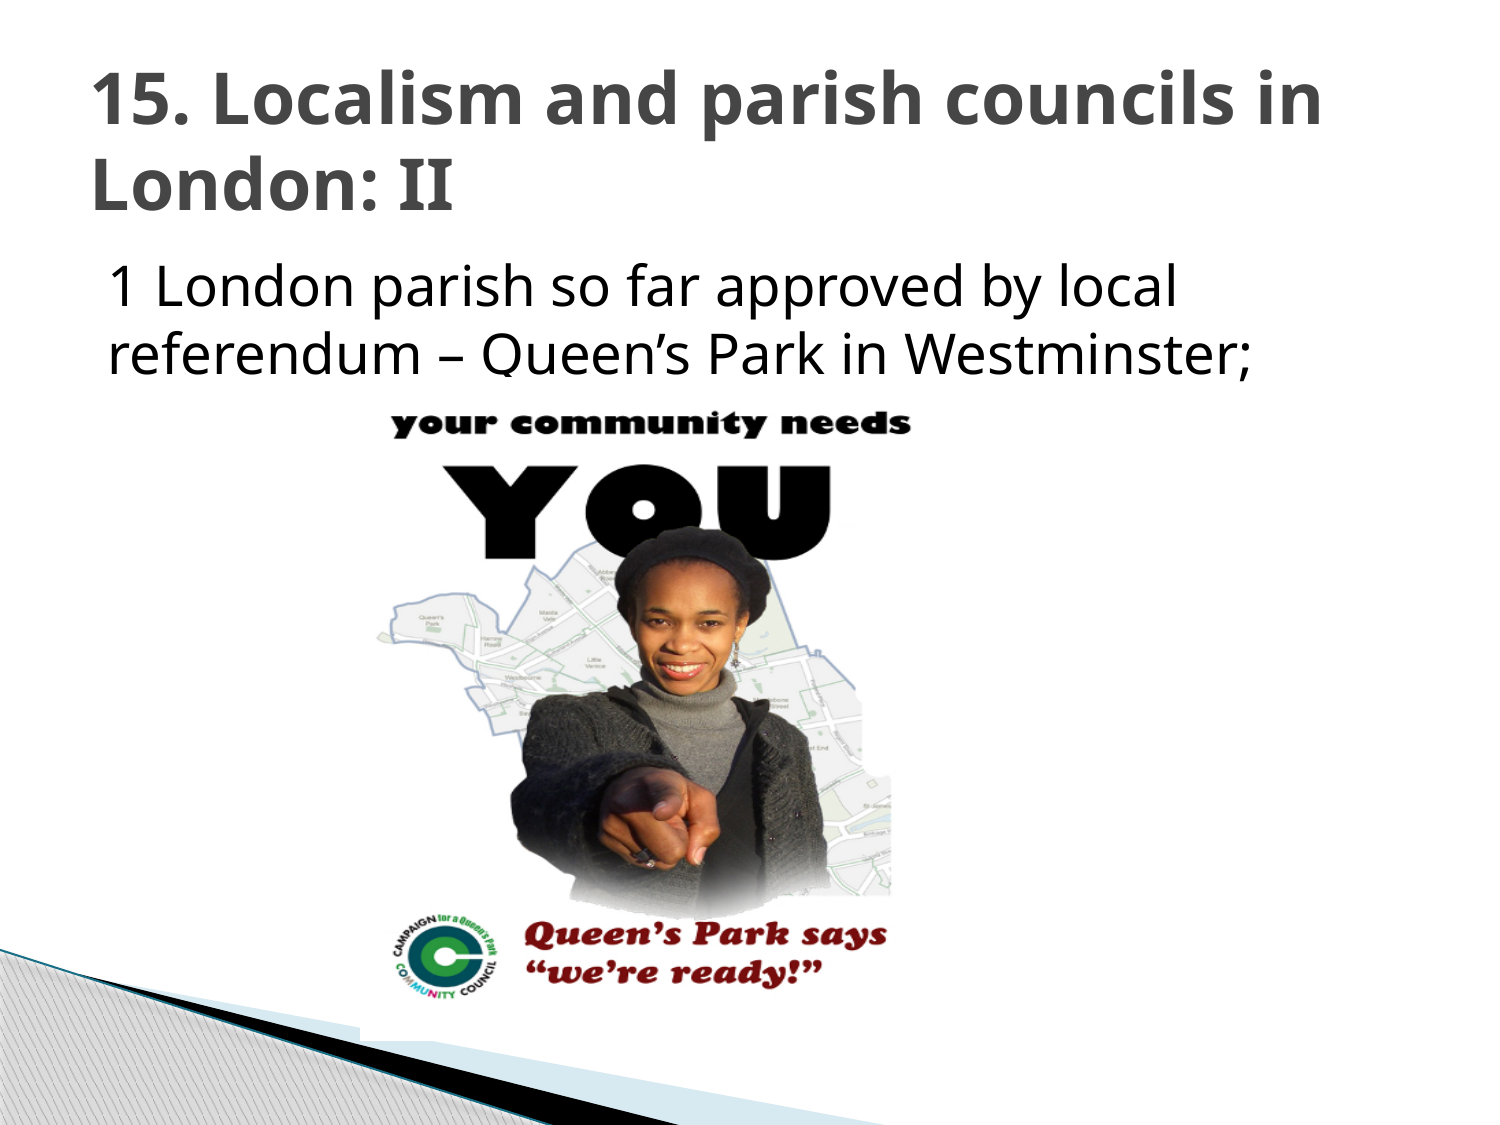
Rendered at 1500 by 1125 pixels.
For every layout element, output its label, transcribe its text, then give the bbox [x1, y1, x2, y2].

title 15. Localism and parish councils in London: II [75, 45, 1425, 233]
list 1 London parish so far approved by local referendum – Queen’s Park in Westminster; [75, 243, 1425, 986]
picture [359, 376, 943, 1041]
